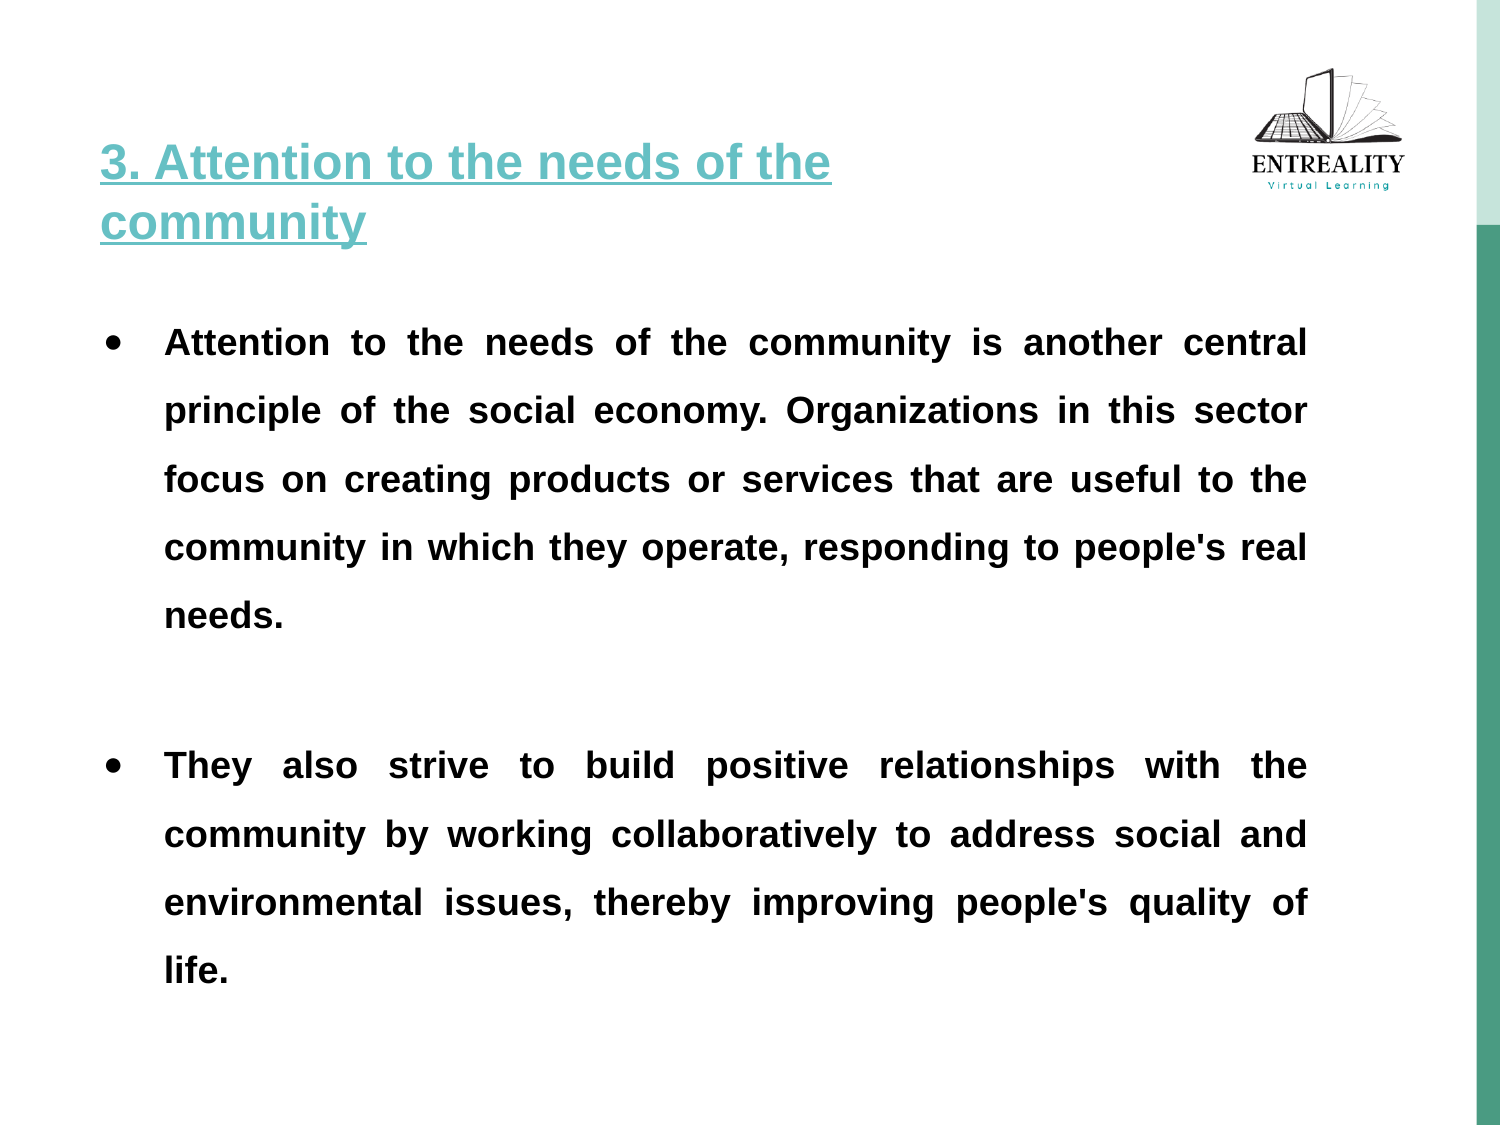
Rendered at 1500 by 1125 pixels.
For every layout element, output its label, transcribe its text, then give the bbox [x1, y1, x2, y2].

title 3. Attention to the needs of the community [84, 31, 1035, 257]
picture [1198, 0, 1458, 259]
list Attention to the needs of the community is another central principle of the social economy. Organizations in this sector focus on creating products or services that are useful to the community in which they operate, responding to people's real needs. They also strive to build positive relationships with the community by working collaboratively to address social and environmental issues, thereby improving people's quality of life. [75, 287, 1325, 1005]
